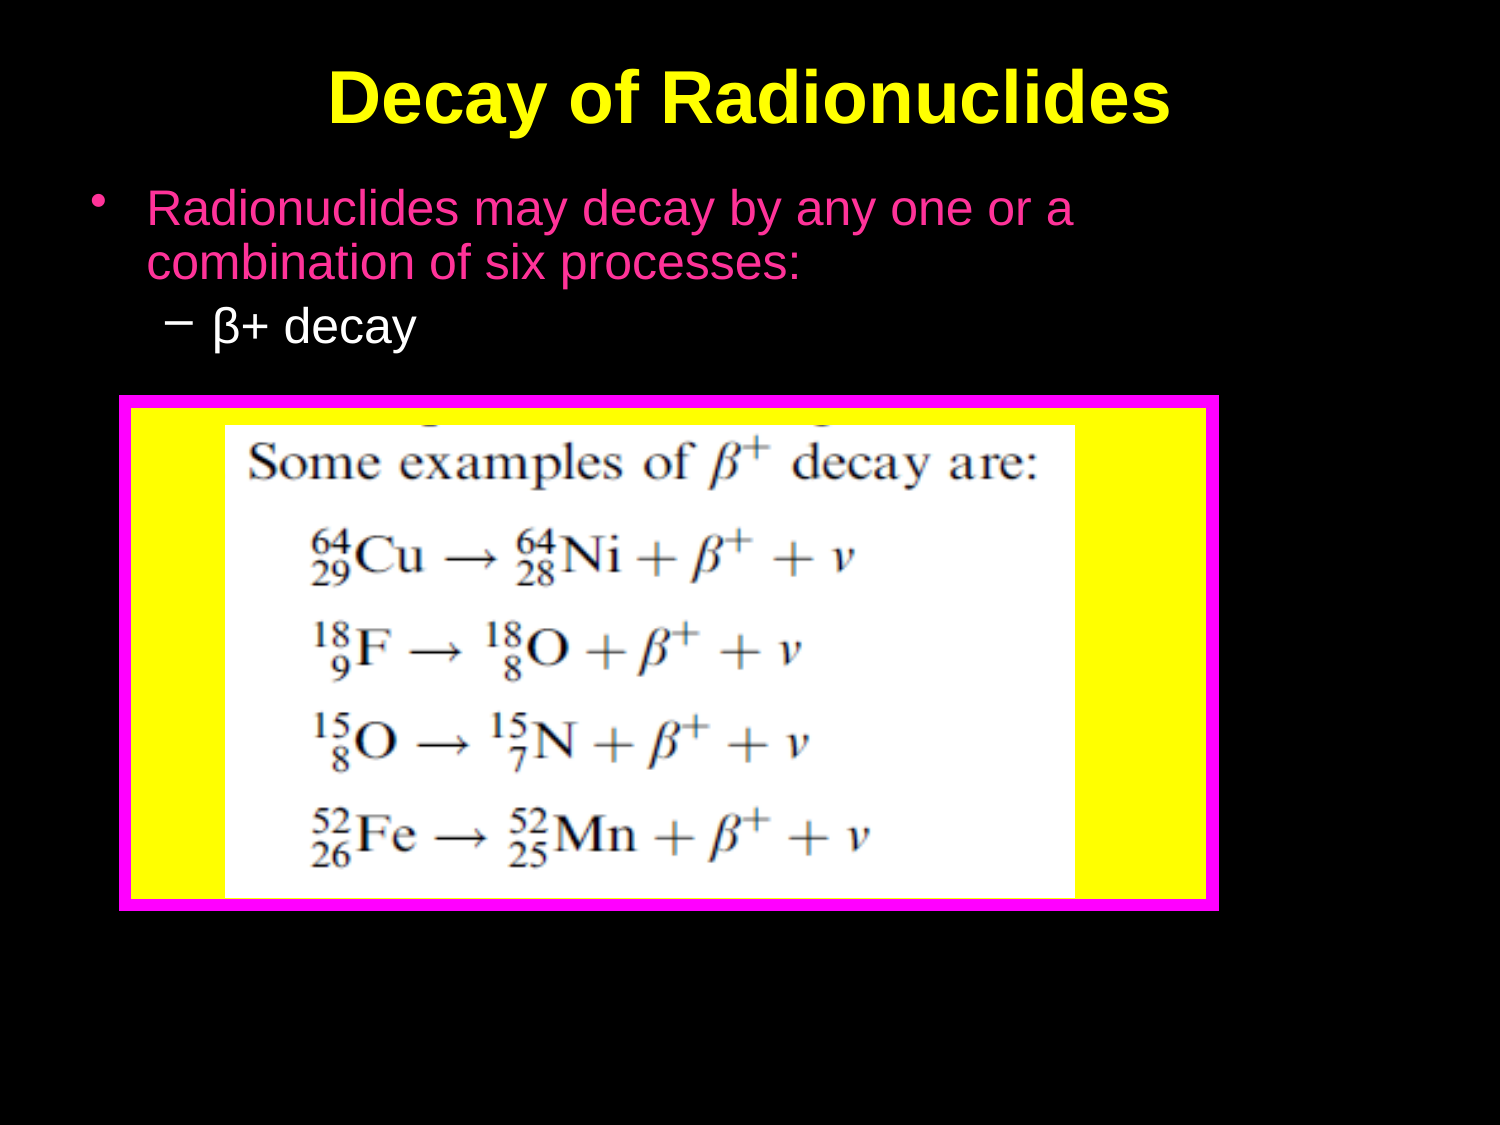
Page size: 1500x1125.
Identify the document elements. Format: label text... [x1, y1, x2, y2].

picture [224, 424, 1076, 898]
title Decay of Radionuclides [112, 0, 1388, 188]
list Radionuclides may decay by any one or a combination of six processes: β+ decay [74, 174, 1351, 438]
text_box [125, 401, 1213, 906]
